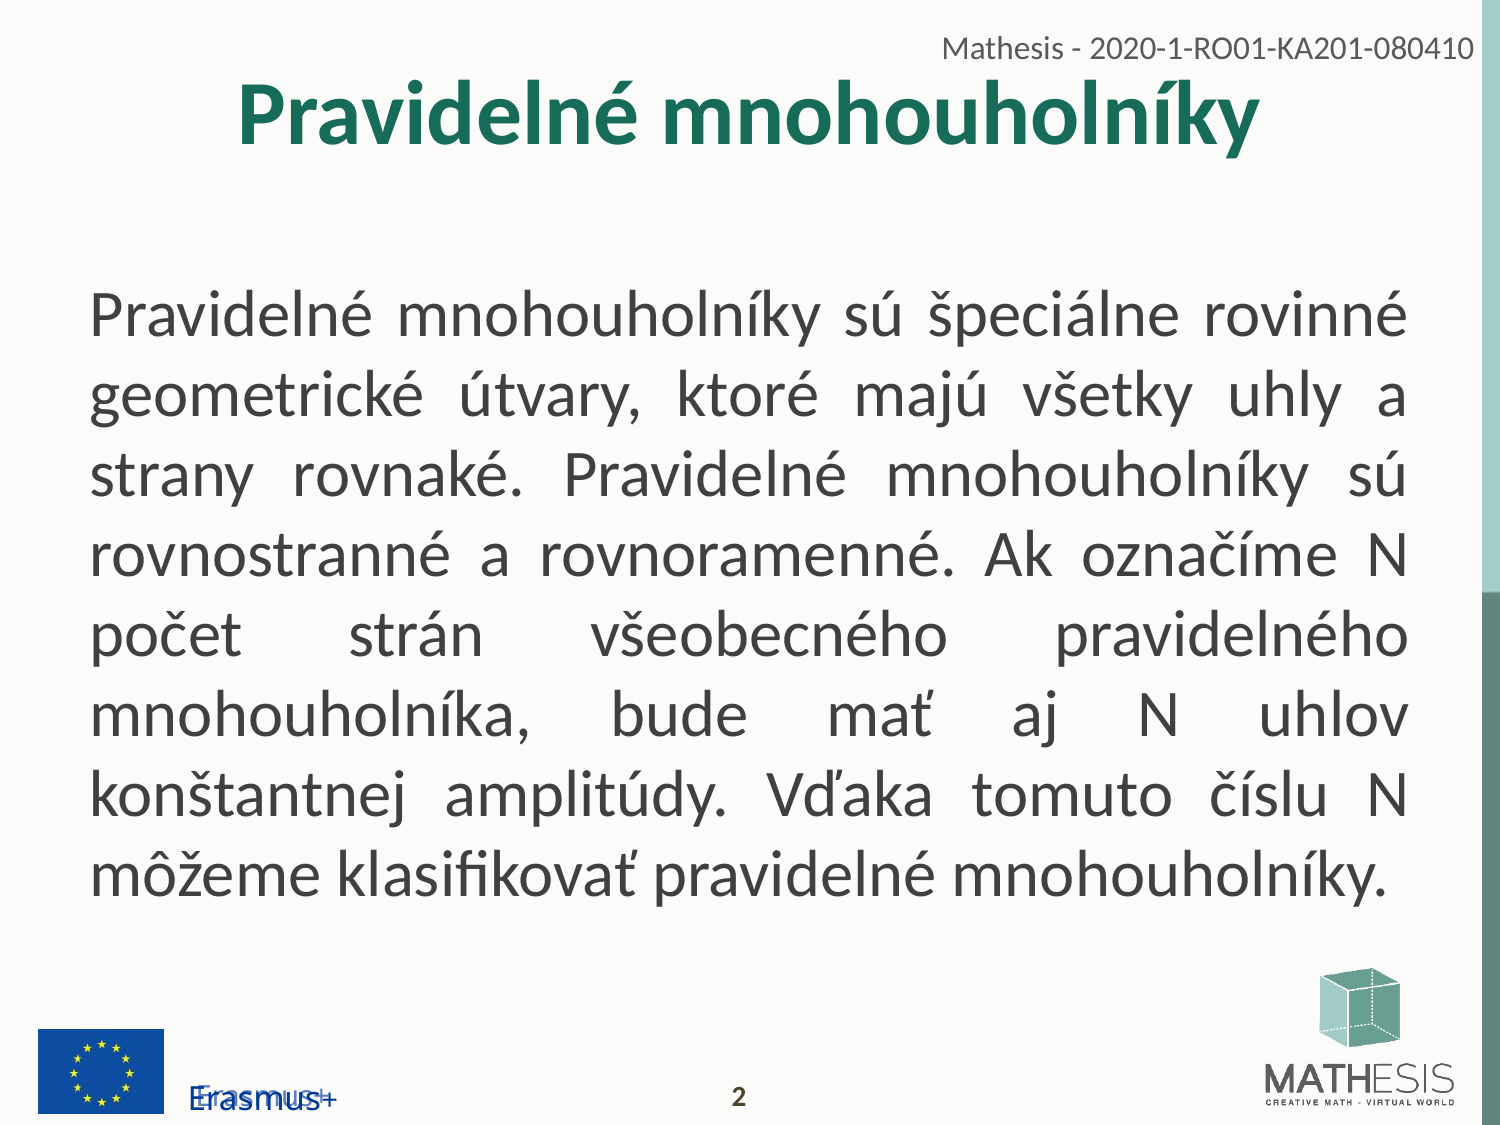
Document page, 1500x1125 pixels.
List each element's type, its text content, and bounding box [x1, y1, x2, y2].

list Pravidelné mnohouholníky sú špeciálne rovinné geometrické útvary, ktoré majú všetky uhly a strany rovnaké. Pravidelné mnohouholníky sú rovnostranné a rovnoramenné. Ak označíme N počet strán všeobecného pravidelného mnohouholníka, bude mať aj N uhlov konštantnej amplitúdy. Vďaka tomuto číslu N môžeme klasifikovať pravidelné mnohouholníky. [75, 262, 1425, 1005]
title Pravidelné mnohouholníky [75, 45, 1425, 233]
picture [38, 1029, 164, 1114]
